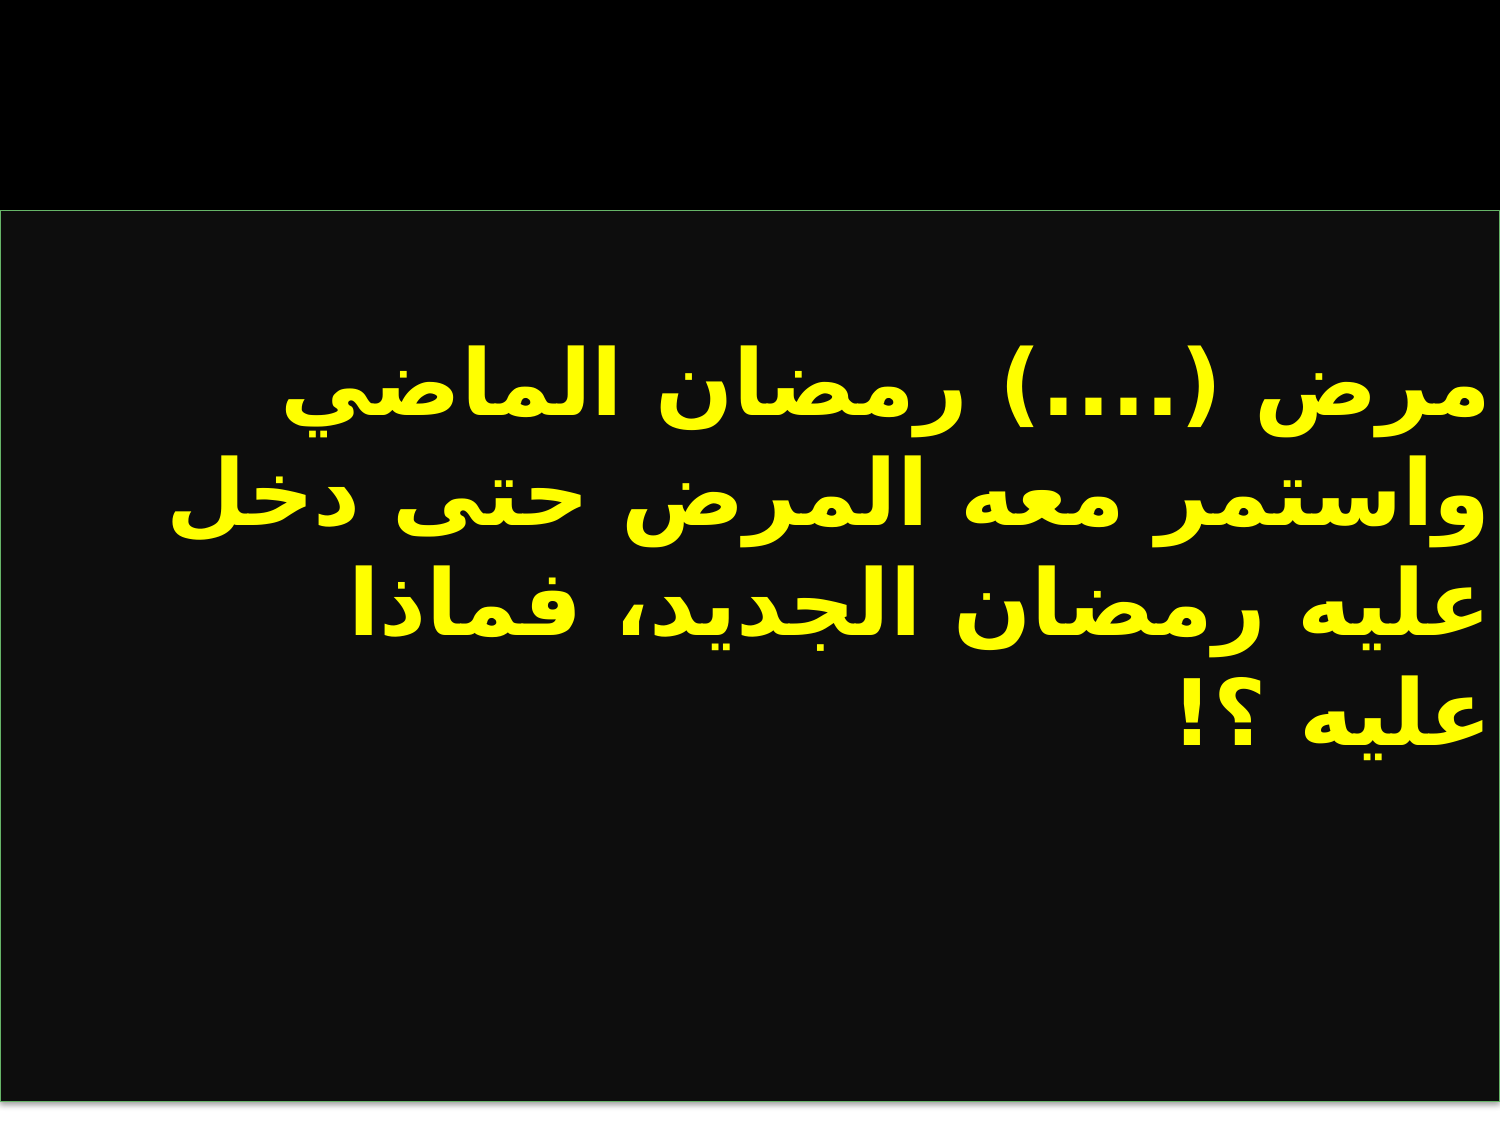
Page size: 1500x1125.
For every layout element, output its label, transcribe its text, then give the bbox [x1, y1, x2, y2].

title مرض (....) رمضان الماضي واستمر معه المرض حتى دخل عليه رمضان الجديد، فماذا عليه ؟! [0, 210, 1500, 1102]
